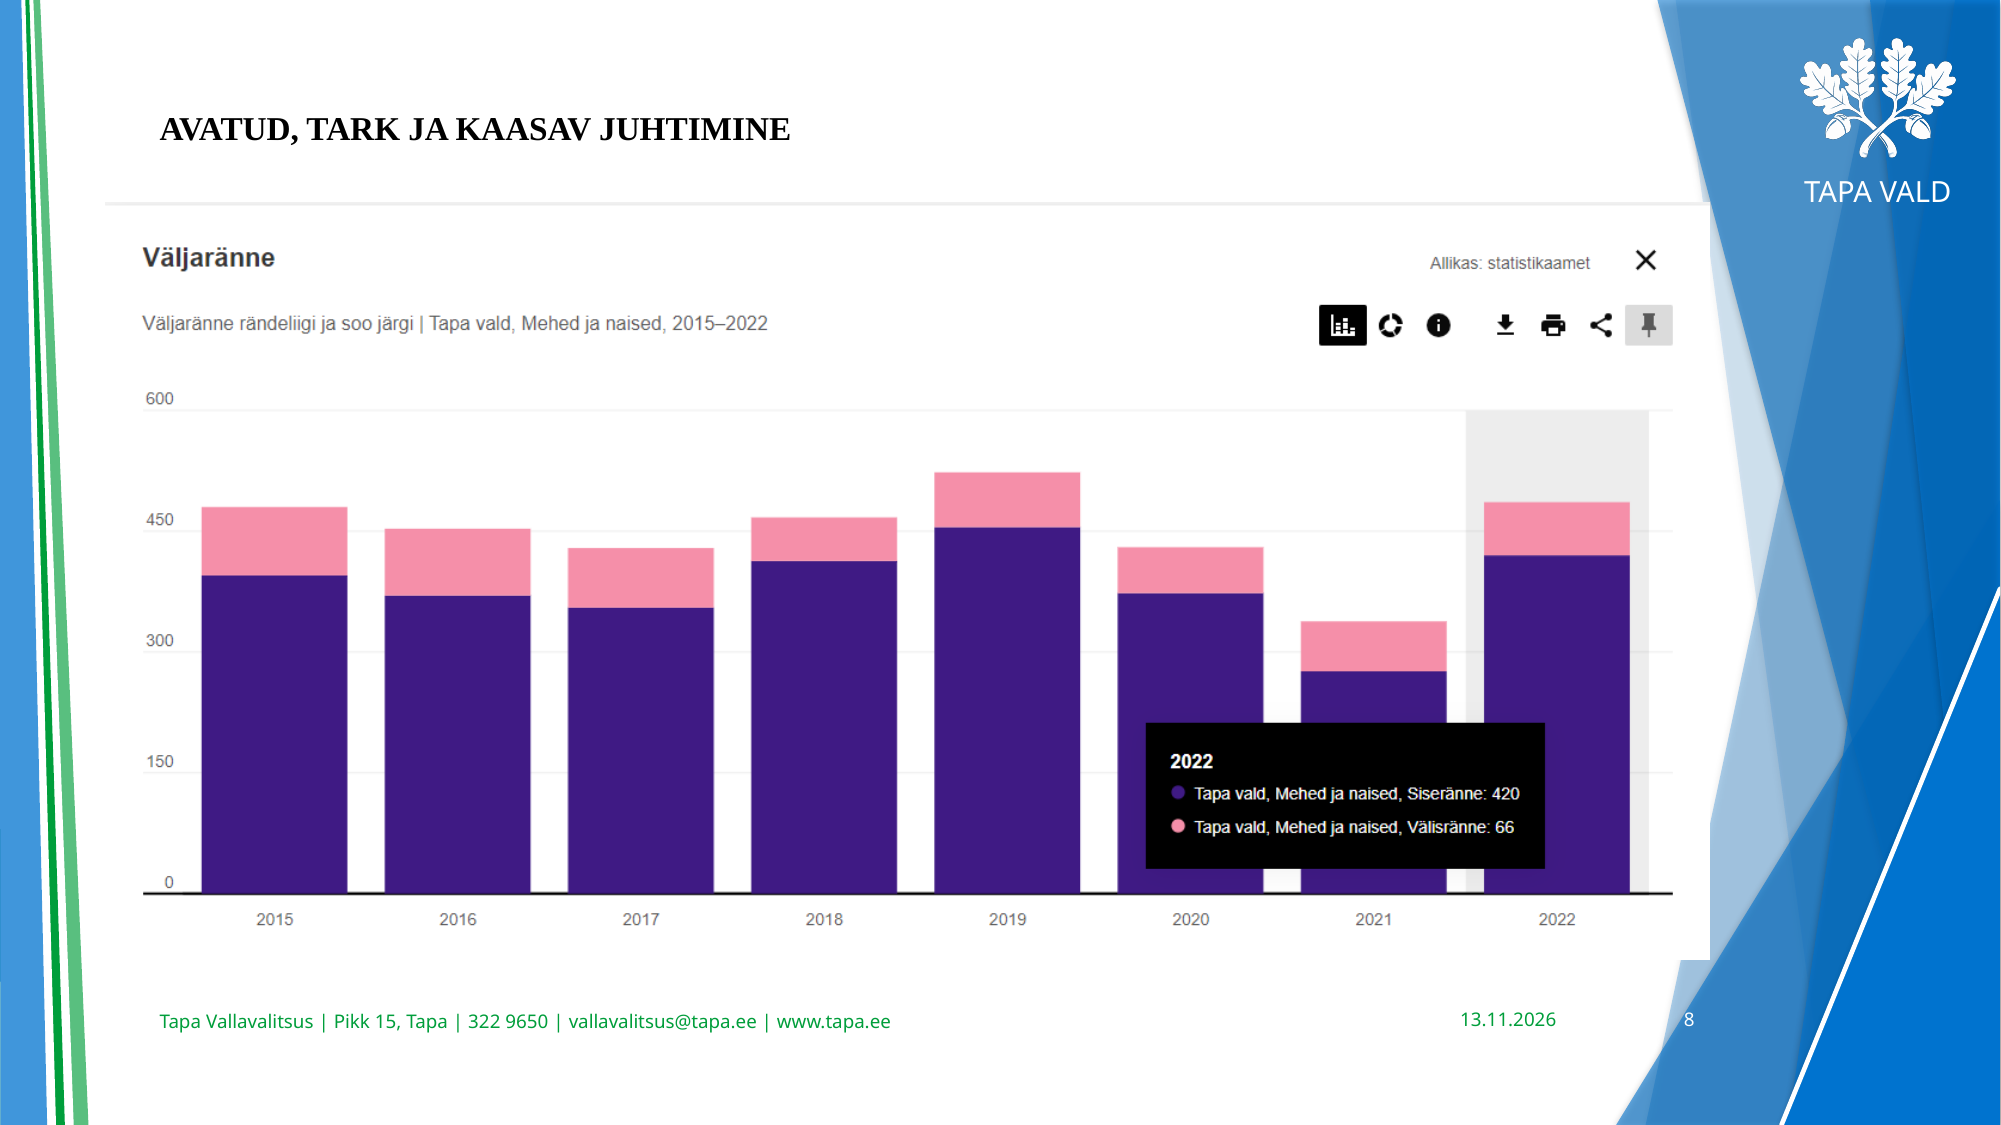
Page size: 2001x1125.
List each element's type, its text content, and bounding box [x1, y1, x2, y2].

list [104, 202, 1711, 960]
slide_number 8 [1597, 990, 1710, 1051]
footer Tapa Vallavalitsus | Pikk 15, Tapa | 322 9650 | vallavalitsus@tapa.ee | www.tapa.ee [144, 992, 1396, 1053]
title AVATUD, TARK JA KAASAV JUHTIMINE [144, 99, 1710, 202]
picture [1800, 38, 1956, 158]
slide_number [1421, 990, 1572, 1051]
